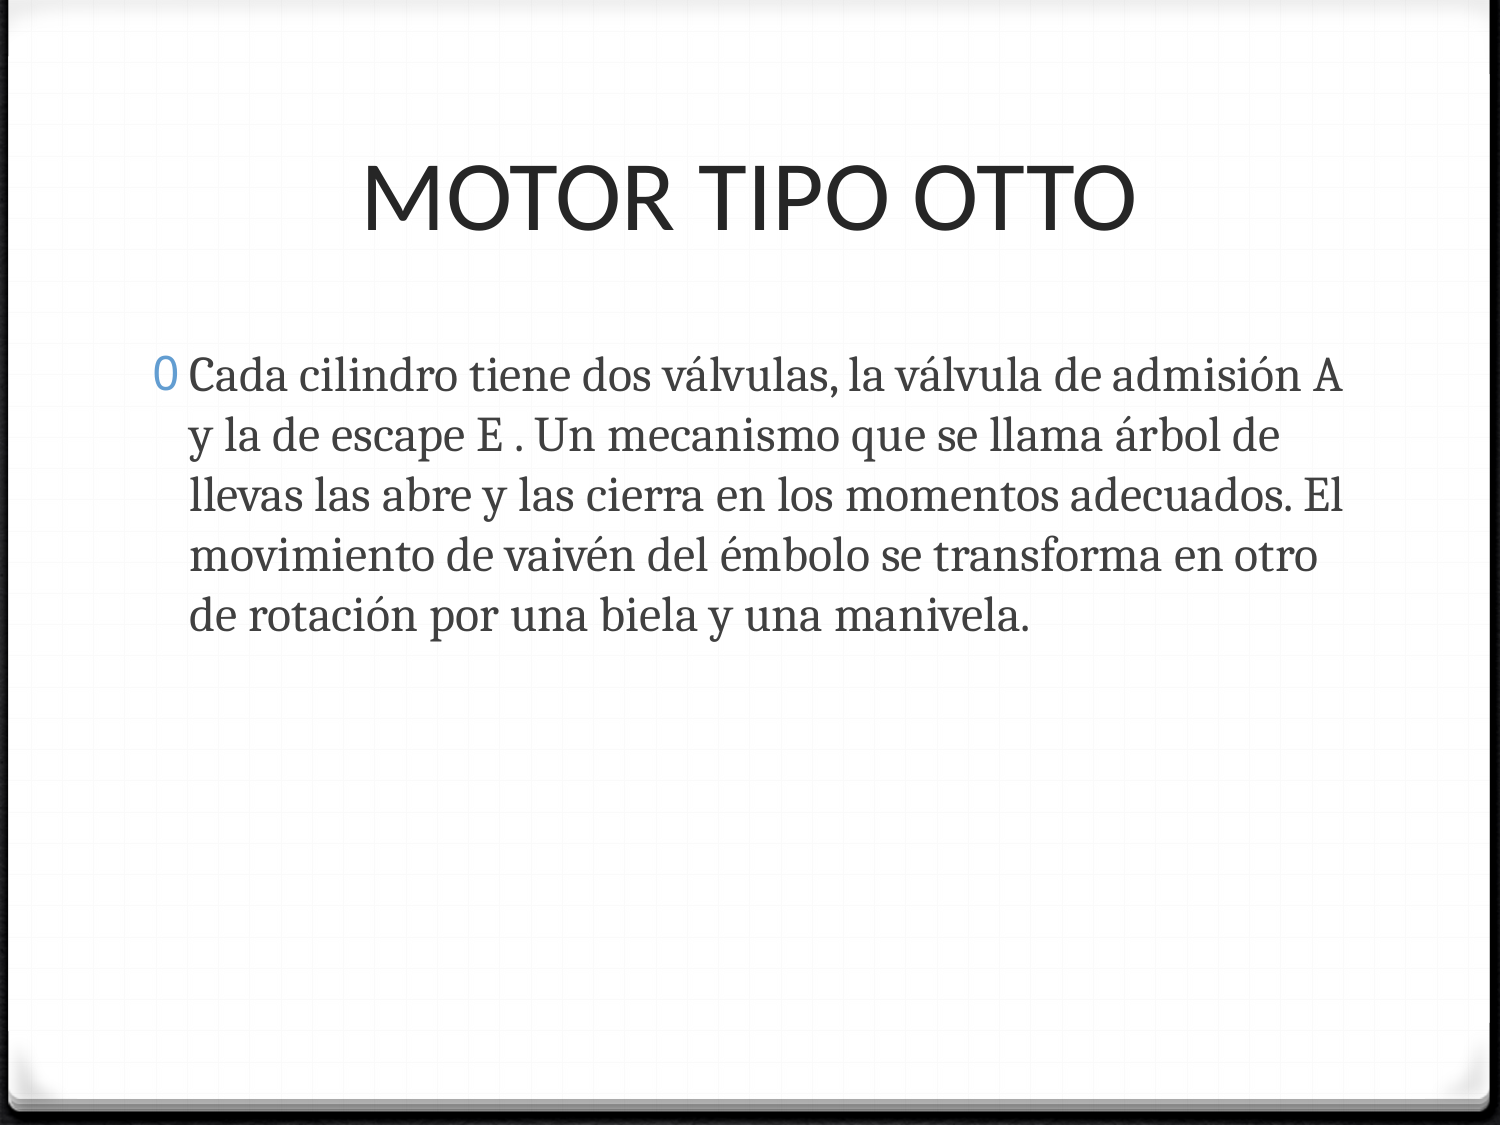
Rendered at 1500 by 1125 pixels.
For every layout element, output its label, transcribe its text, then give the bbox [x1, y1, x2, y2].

picture [0, 0, 1500, 1125]
list Cada cilindro tiene dos válvulas, la válvula de admisión A y la de escape E . Un mecanismo que se llama árbol de llevas las abre y las cierra en los momentos adecuados. El movimiento de vaivén del émbolo se transforma en otro de rotación por una biela y una manivela. [137, 334, 1363, 983]
title MOTOR TIPO OTTO [90, 71, 1410, 309]
